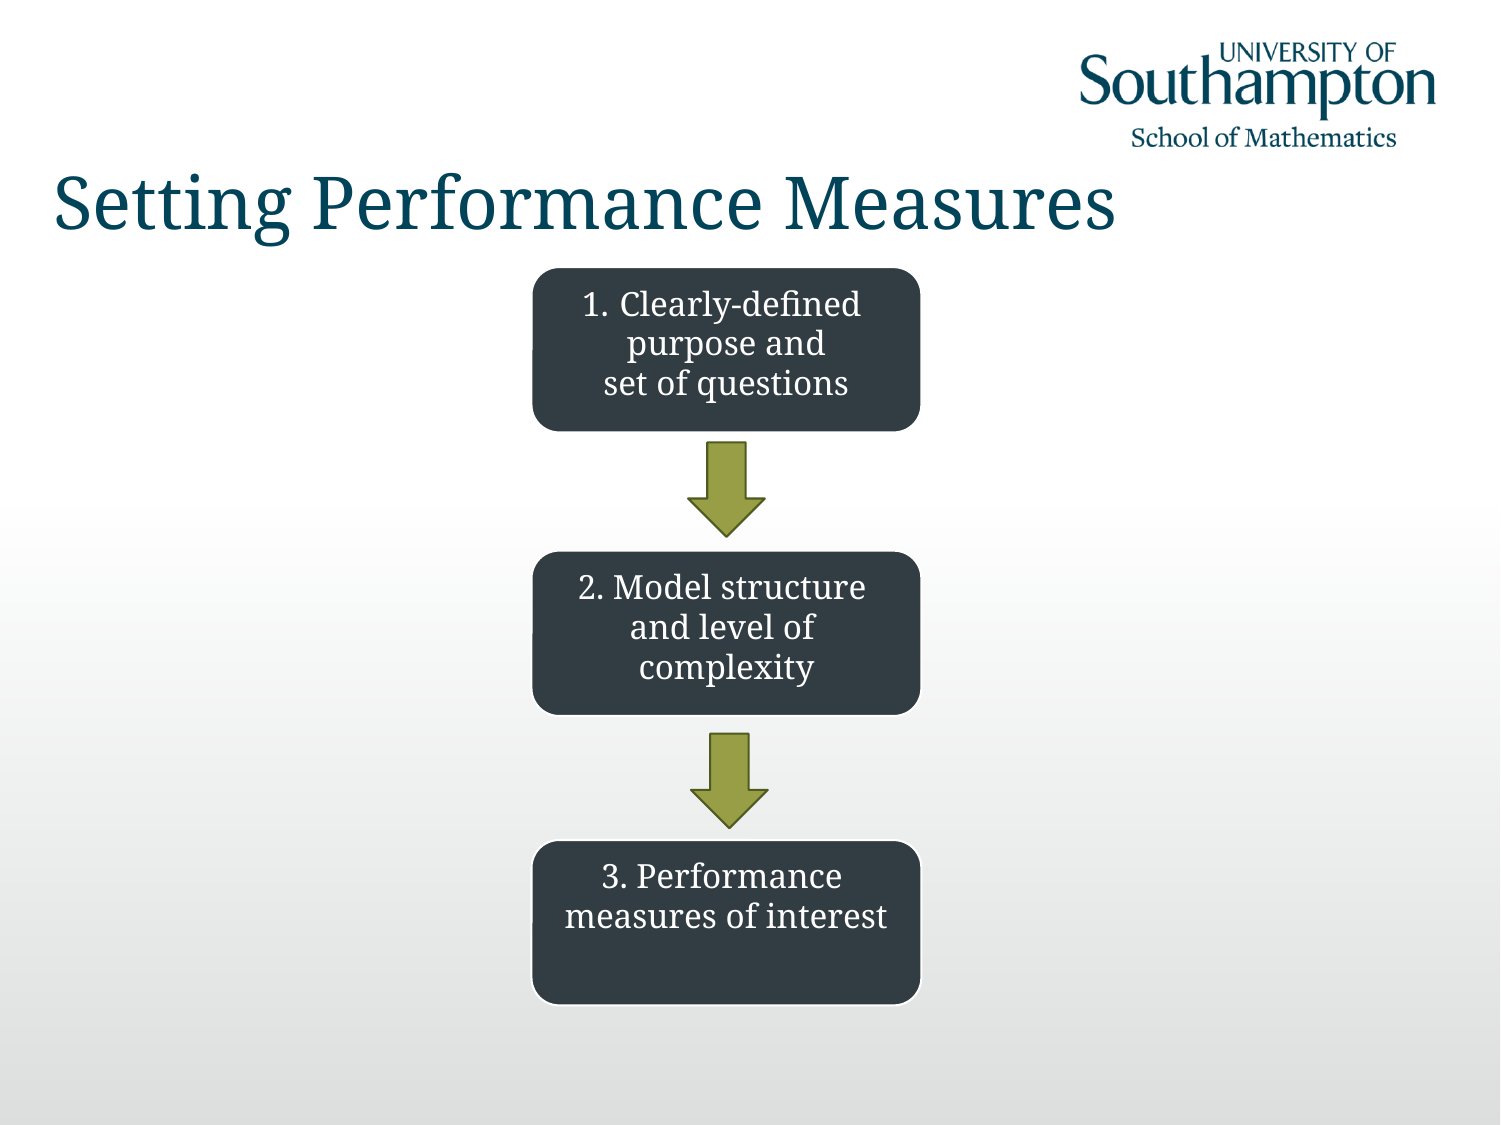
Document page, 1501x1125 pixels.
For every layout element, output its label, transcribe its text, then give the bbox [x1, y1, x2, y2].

text_box 3. Performance measures of interest [531, 840, 922, 1006]
text_box [691, 733, 768, 829]
picture [1080, 42, 1436, 147]
text_box 2. Model structure and level of complexity [531, 550, 922, 716]
text_box Clearly-defined purpose and set of questions [531, 267, 922, 433]
title Setting Performance Measures [53, 148, 1448, 256]
text_box [688, 442, 765, 537]
picture [1296, 42, 1301, 51]
